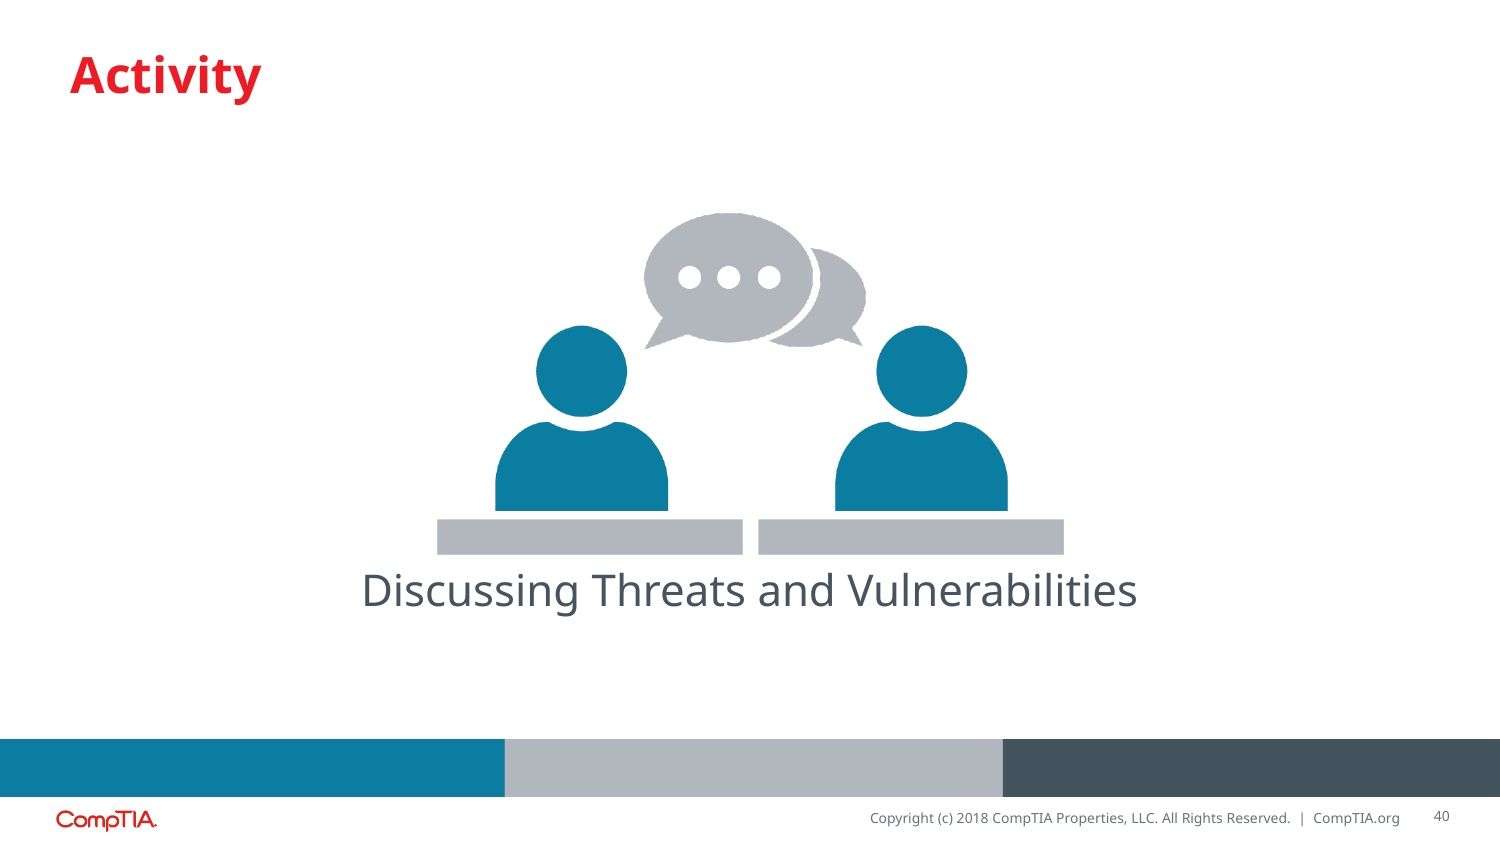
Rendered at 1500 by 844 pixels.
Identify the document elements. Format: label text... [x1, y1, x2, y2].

slide_number 40 [1407, 800, 1450, 835]
picture [505, 739, 1500, 797]
list Discussing Threats and Vulnerabilities [0, 555, 1500, 631]
picture [435, 211, 1064, 555]
